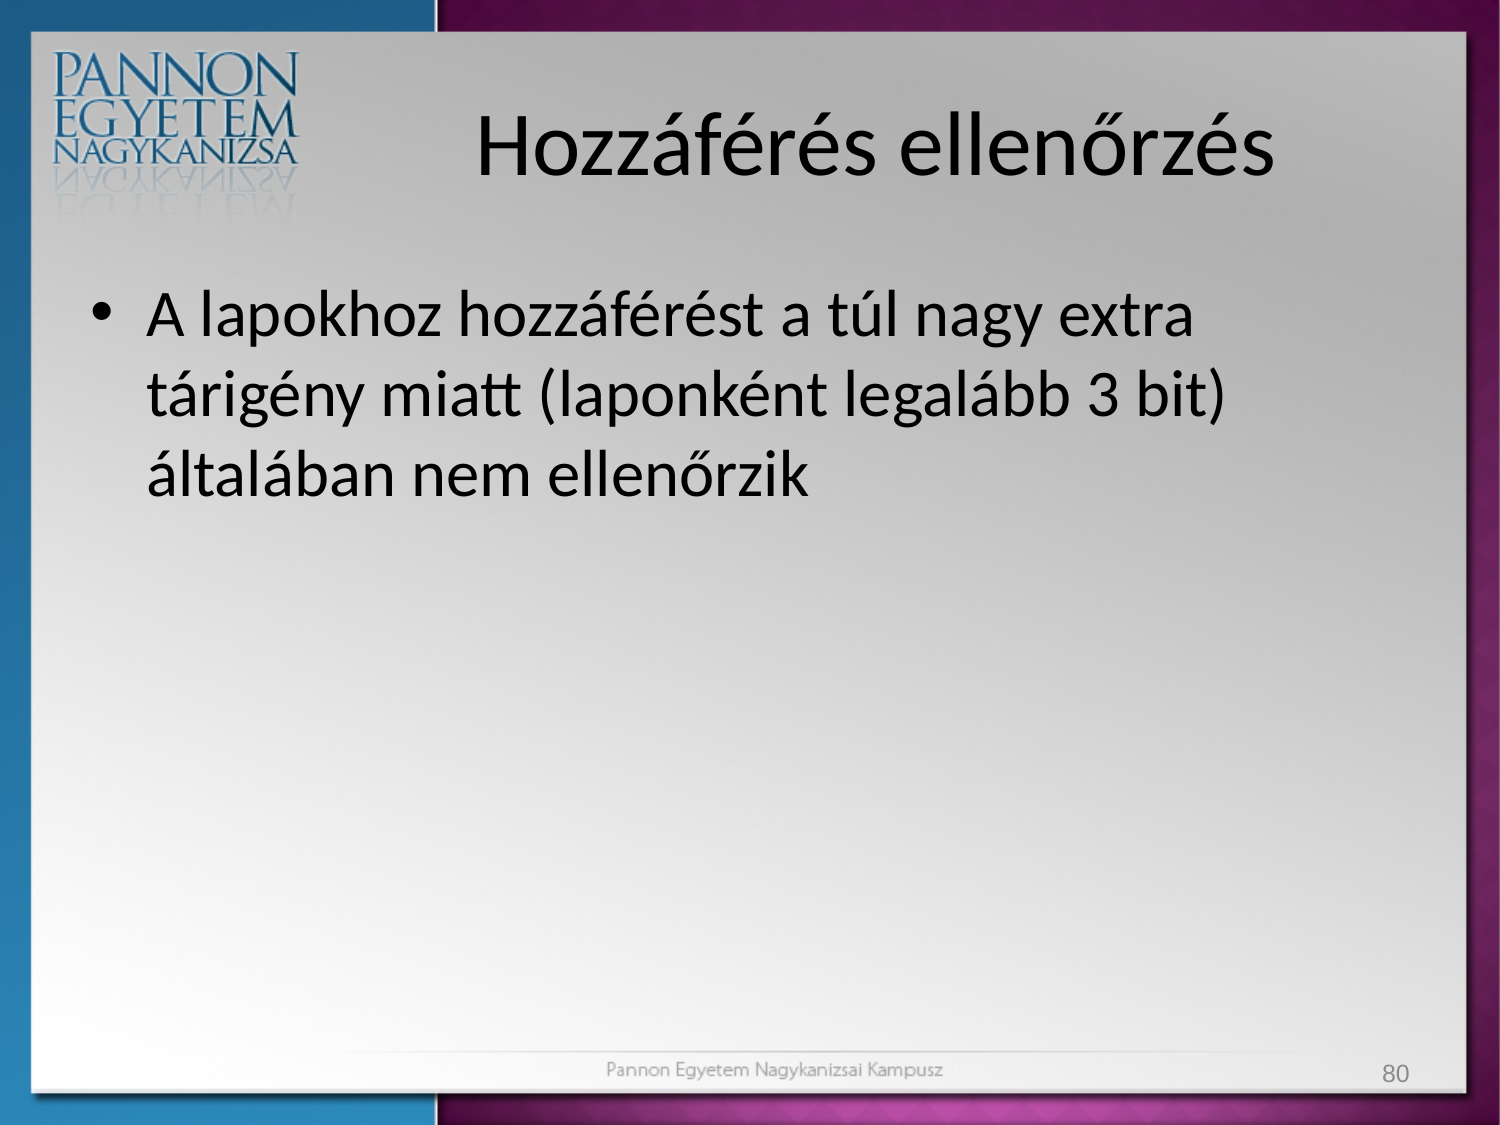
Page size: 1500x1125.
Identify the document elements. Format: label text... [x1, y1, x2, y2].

slide_number 80 [1074, 1042, 1425, 1103]
title Hozzáférés ellenőrzés [328, 45, 1425, 233]
list A lapokhoz hozzáférést a túl nagy extra tárigény miatt (laponként legalább 3 bit) általában nem ellenőrzik [75, 262, 1425, 1038]
picture [0, 0, 1500, 1125]
